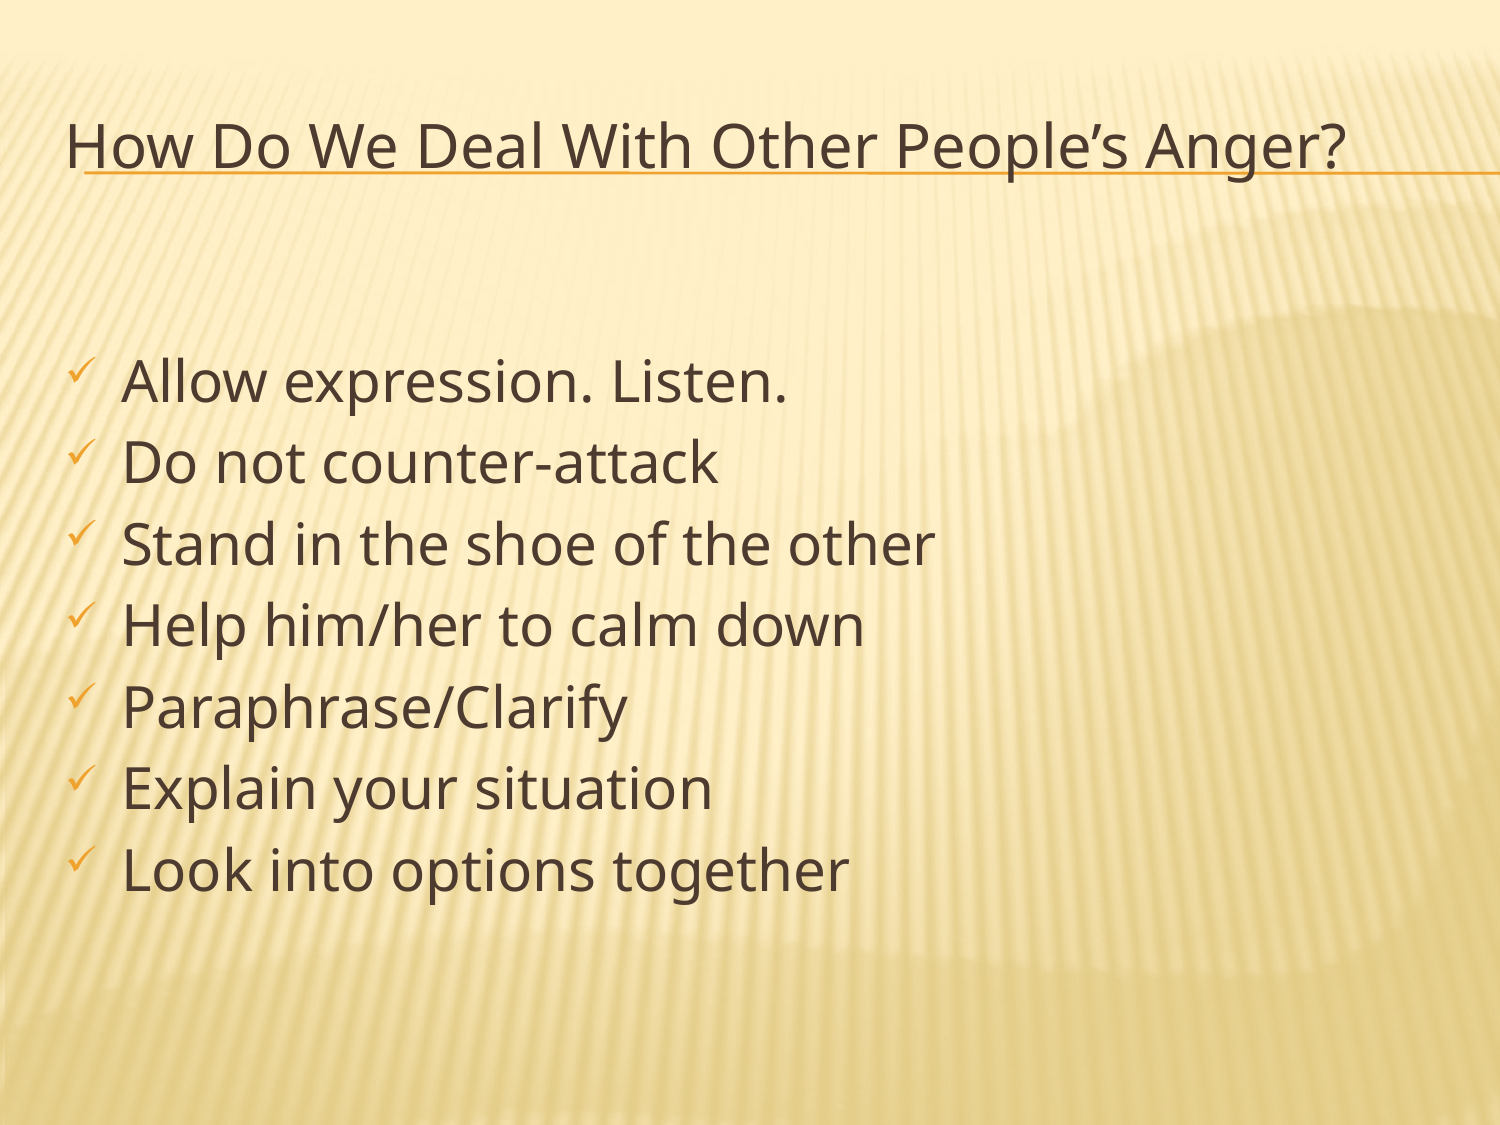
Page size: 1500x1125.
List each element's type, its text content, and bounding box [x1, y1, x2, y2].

title How Do We Deal With Other People’s Anger? [50, 75, 1475, 213]
list Allow expression. Listen. Do not counter-attack Stand in the shoe of the other Help him/her to calm down Paraphrase/Clarify Explain your situation Look into options together [50, 254, 1475, 998]
